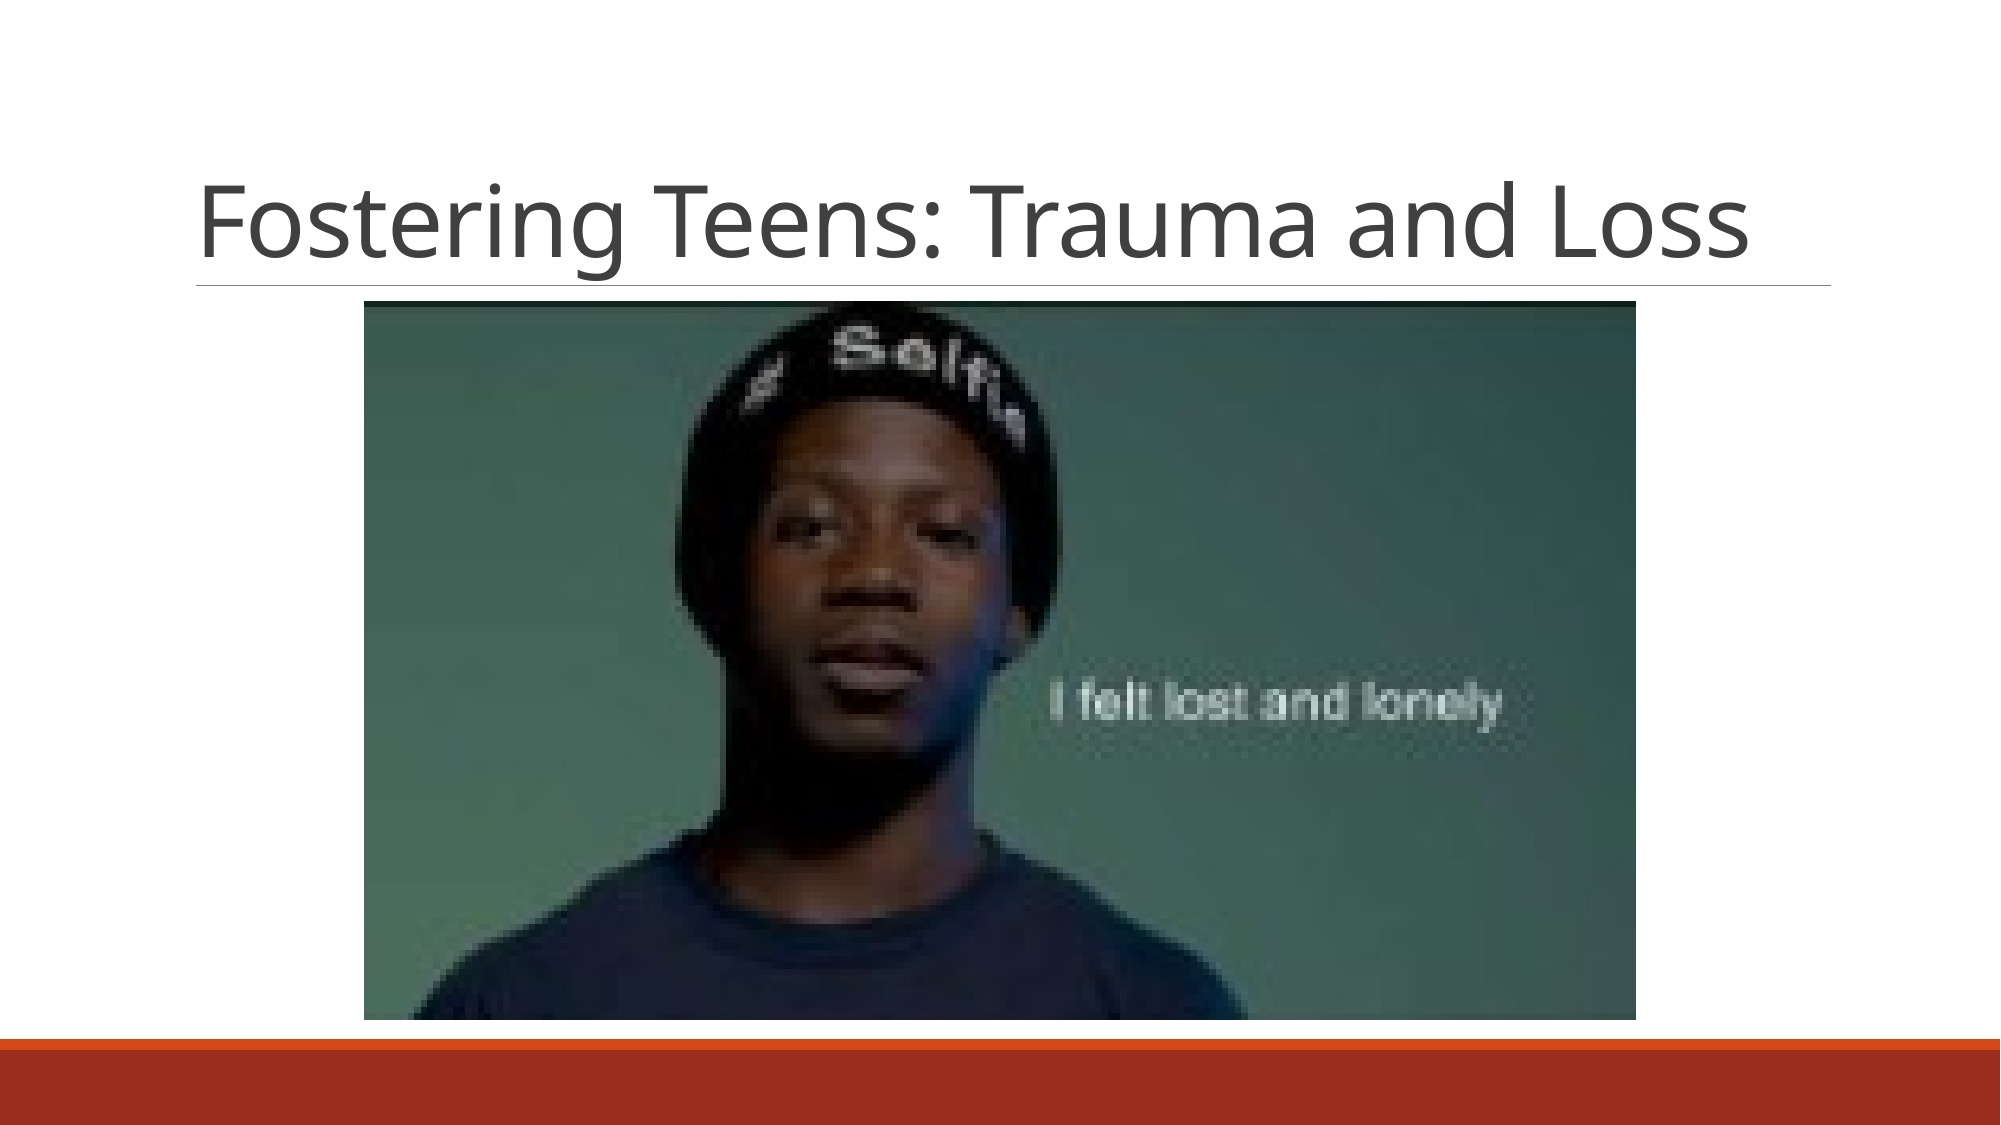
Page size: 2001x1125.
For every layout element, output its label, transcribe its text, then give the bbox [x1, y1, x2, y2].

title Fostering Teens: Trauma and Loss [180, 47, 1830, 285]
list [362, 300, 1638, 1022]
